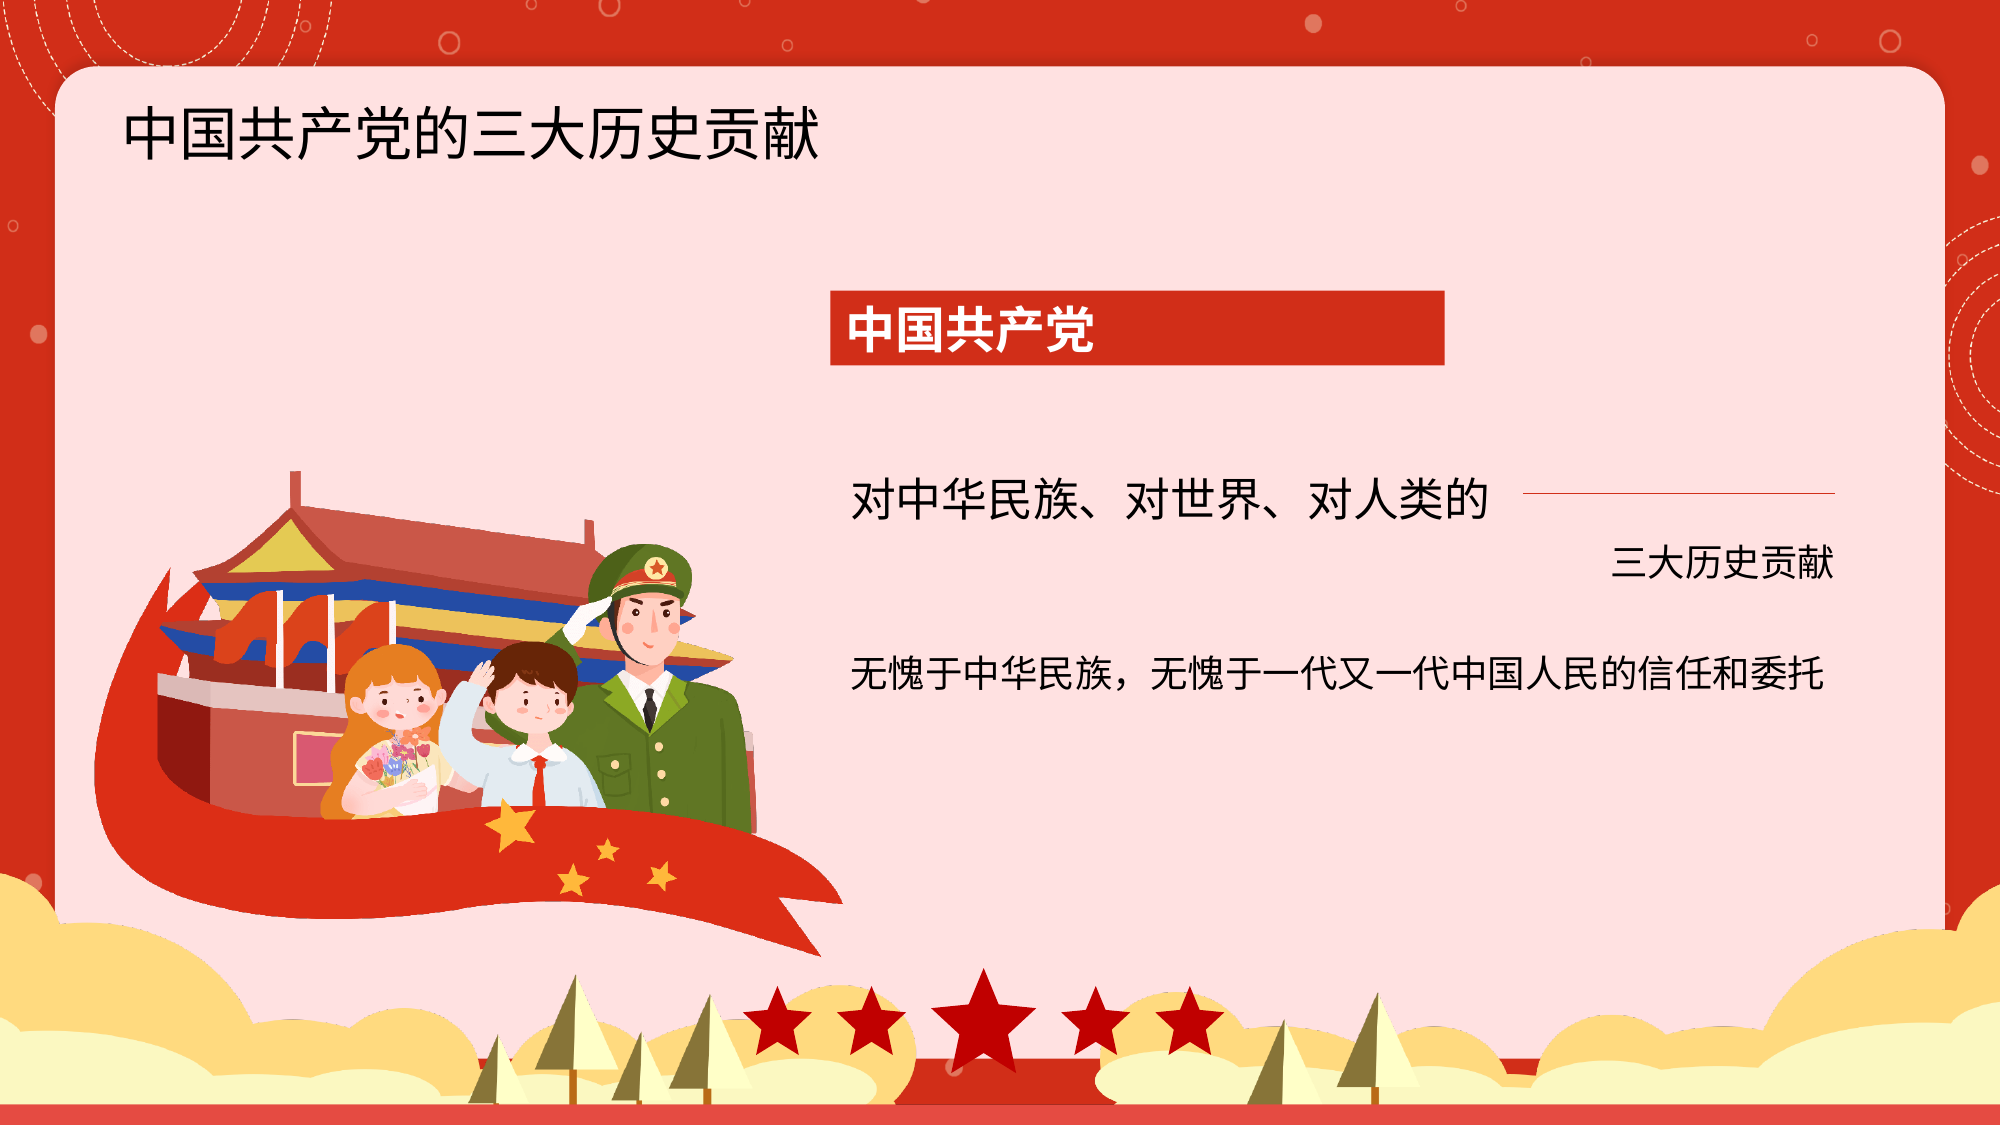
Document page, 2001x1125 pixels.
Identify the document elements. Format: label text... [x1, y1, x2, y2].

text_box 中国共产党 [830, 290, 1445, 366]
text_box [892, 446, 1867, 699]
picture [0, 0, 2000, 1125]
text_box 中国共产党的三大历史贡献 [106, 90, 836, 175]
